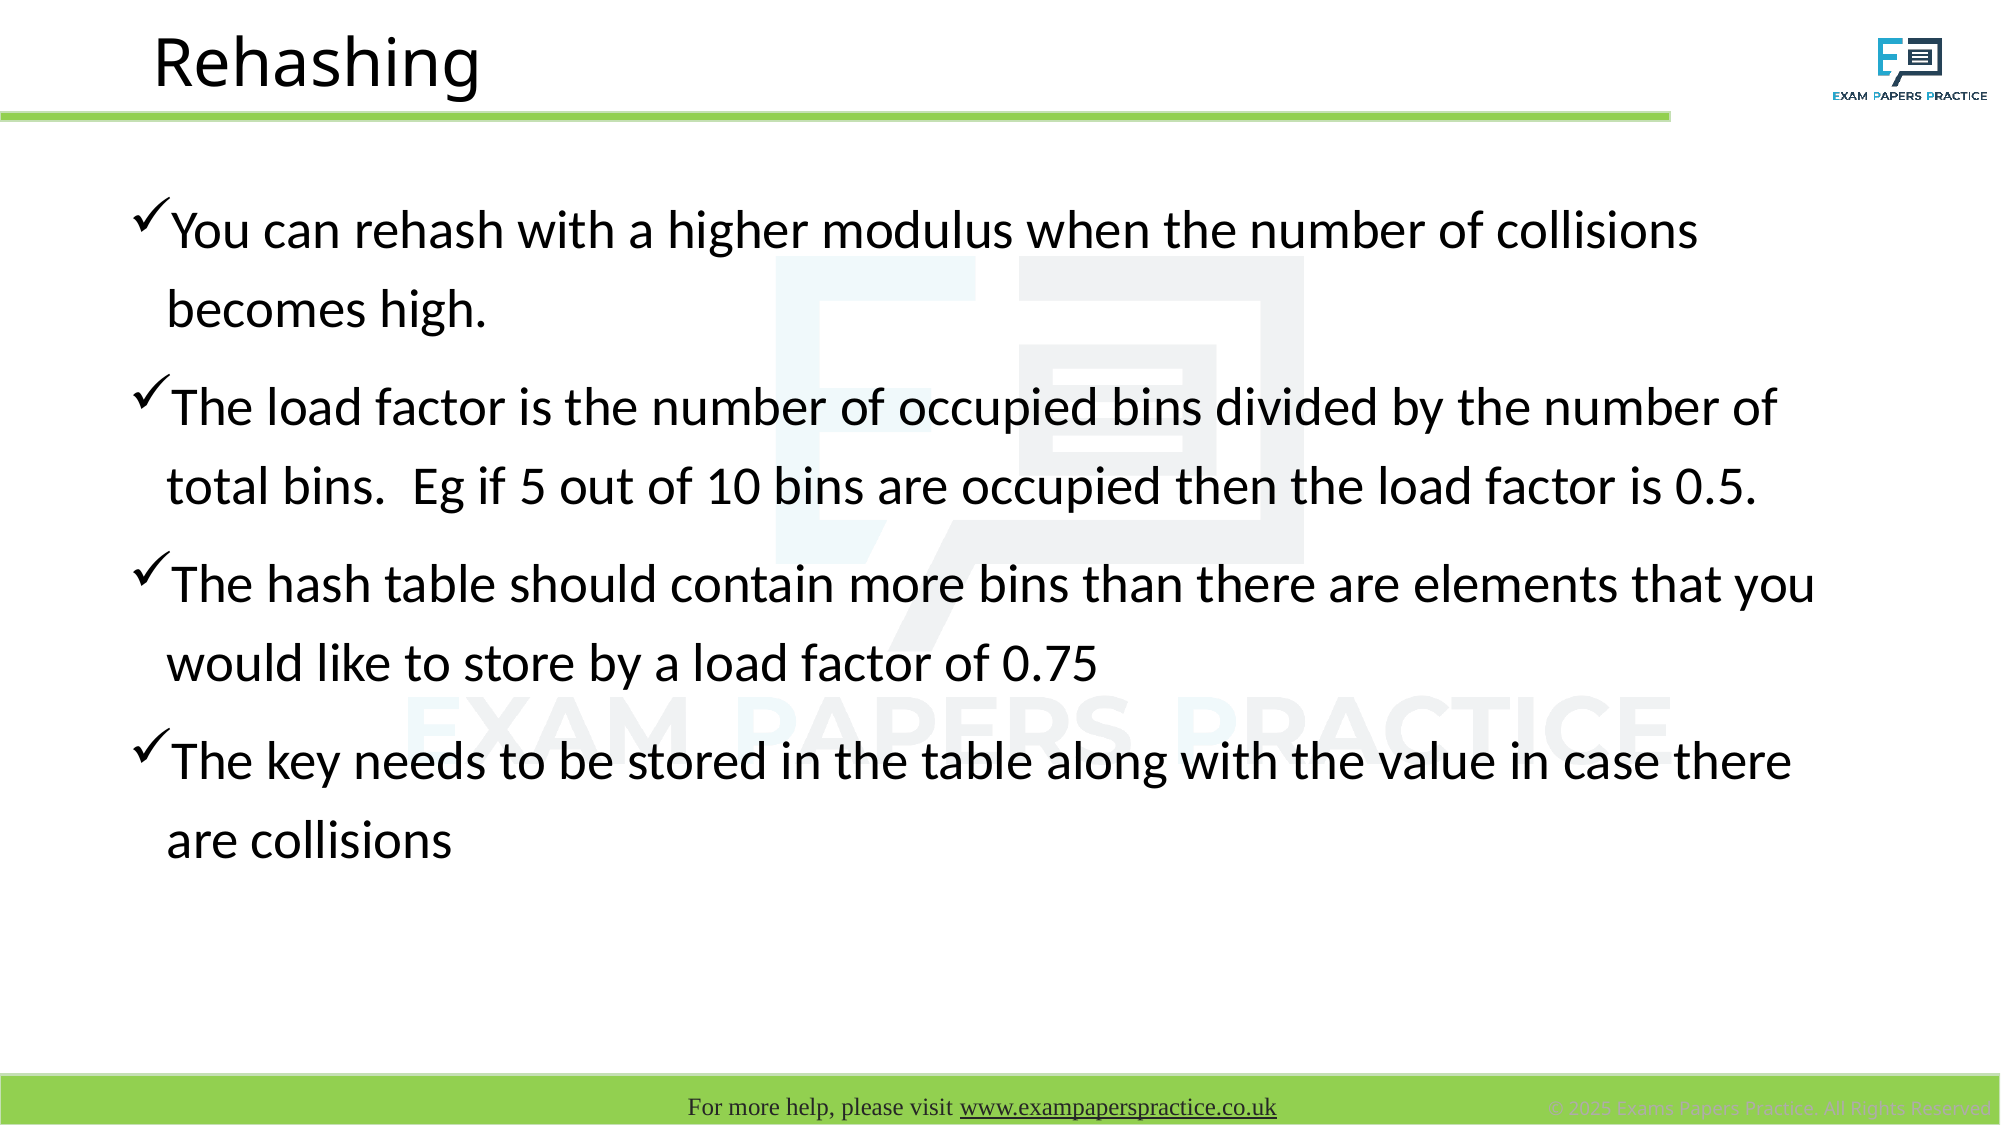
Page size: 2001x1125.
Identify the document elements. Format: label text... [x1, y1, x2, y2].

list You can rehash with a higher modulus when the number of collisions becomes high. The load factor is the number of occupied bins divided by the number of total bins. Eg if 5 out of 10 bins are occupied then the load factor is 0.5. The hash table should contain more bins than there are elements that you would like to store by a load factor of 0.75 The key needs to be stored in the table along with the value in case there are collisions [113, 173, 1839, 887]
title Rehashing [137, 59, 1863, 70]
